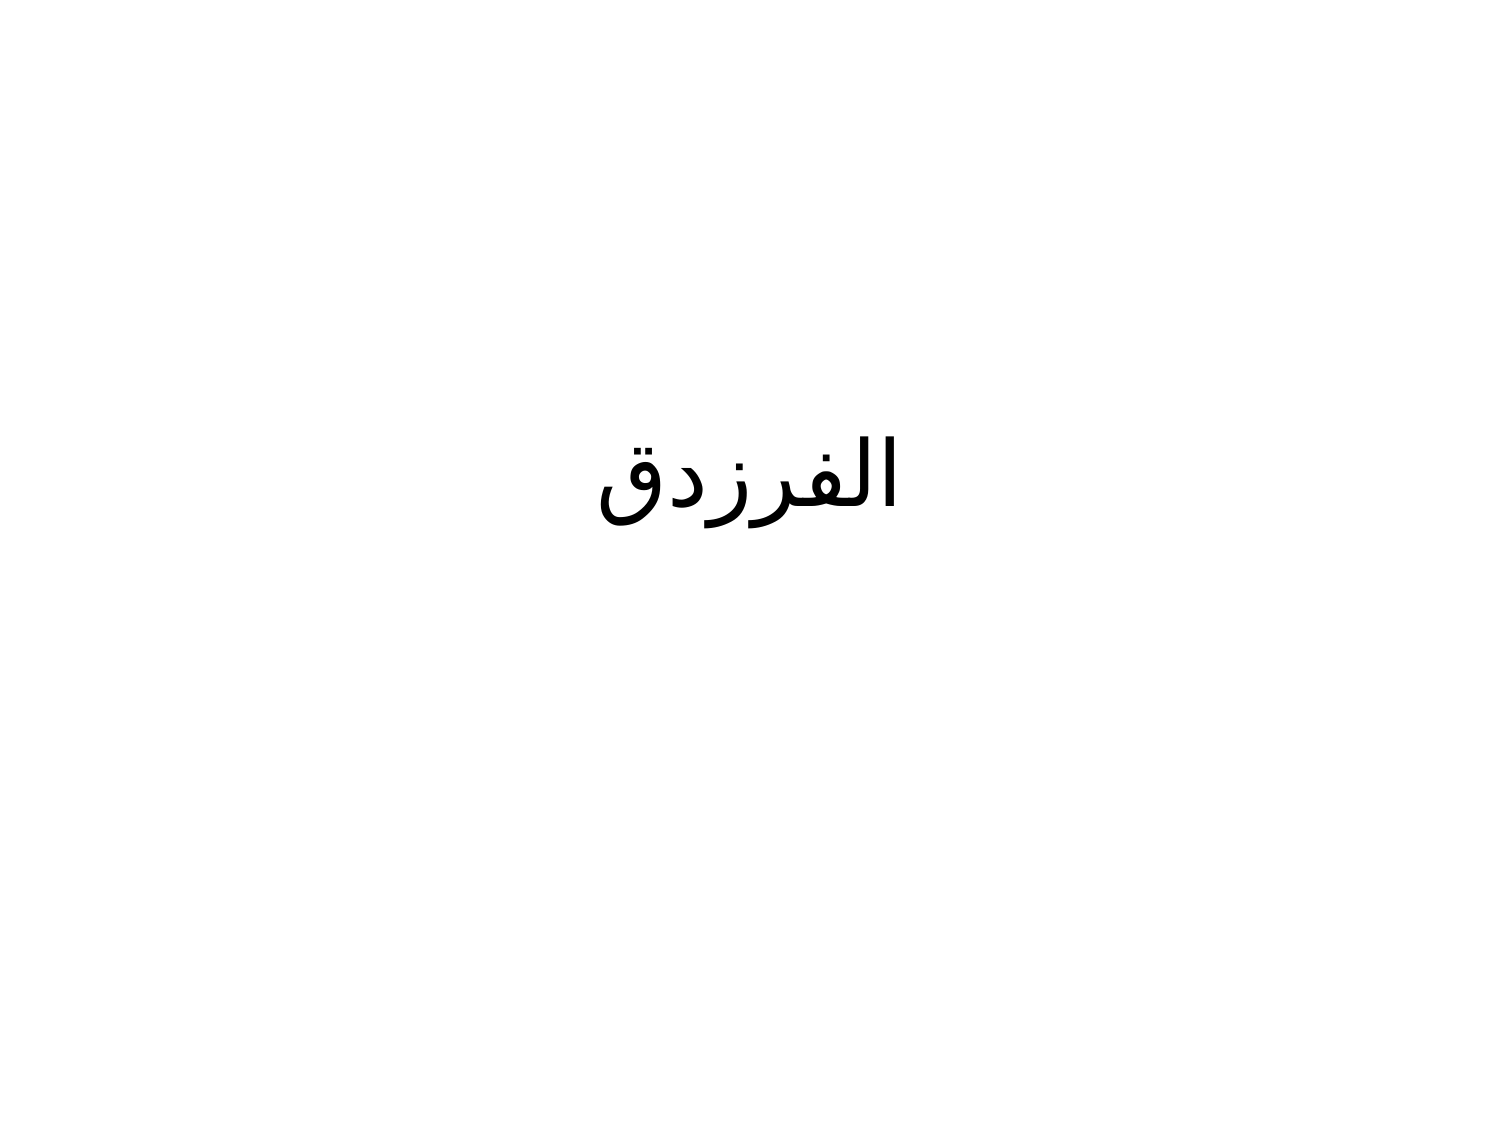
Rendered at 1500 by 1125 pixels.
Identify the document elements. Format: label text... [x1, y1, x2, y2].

title الفرزدق [112, 349, 1388, 591]
